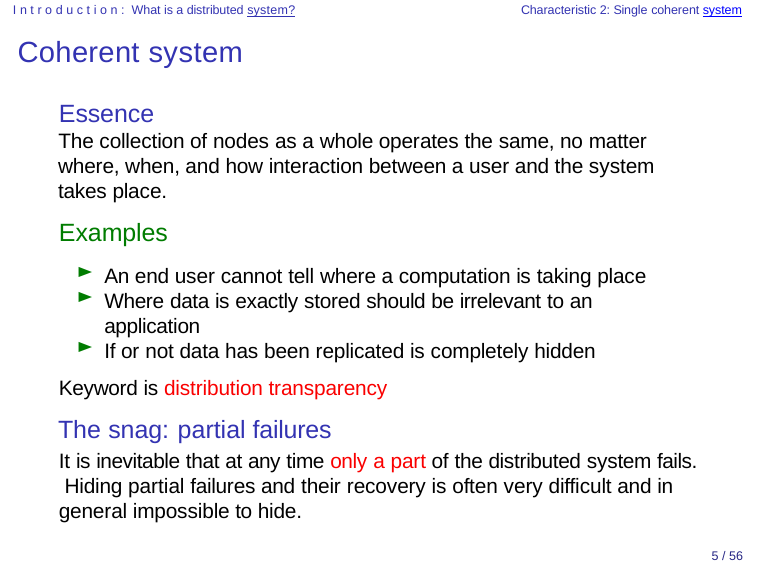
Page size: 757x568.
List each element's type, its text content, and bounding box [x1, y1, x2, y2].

title Coherent system [15, 31, 246, 129]
text_box Introduction: What is a distributed system? Characteristic 2: Single coherent system [10, 0, 745, 18]
text_box Essence The collection of nodes as a whole operates the same, no matter where, when, and how interaction between a user and the system takes place. Examples An end user cannot tell where a computation is taking place Where data is exactly stored should be irrelevant to an application If or not data has been replicated is completely hidden Keyword is distribution transparency The snag: partial failures It is inevitable that at any time only a part of the distributed system fails. Hiding partial failures and their recovery is often very difficult and in general impossible to hide. [54, 96, 706, 523]
text_box 2 / 56 [705, 546, 745, 568]
